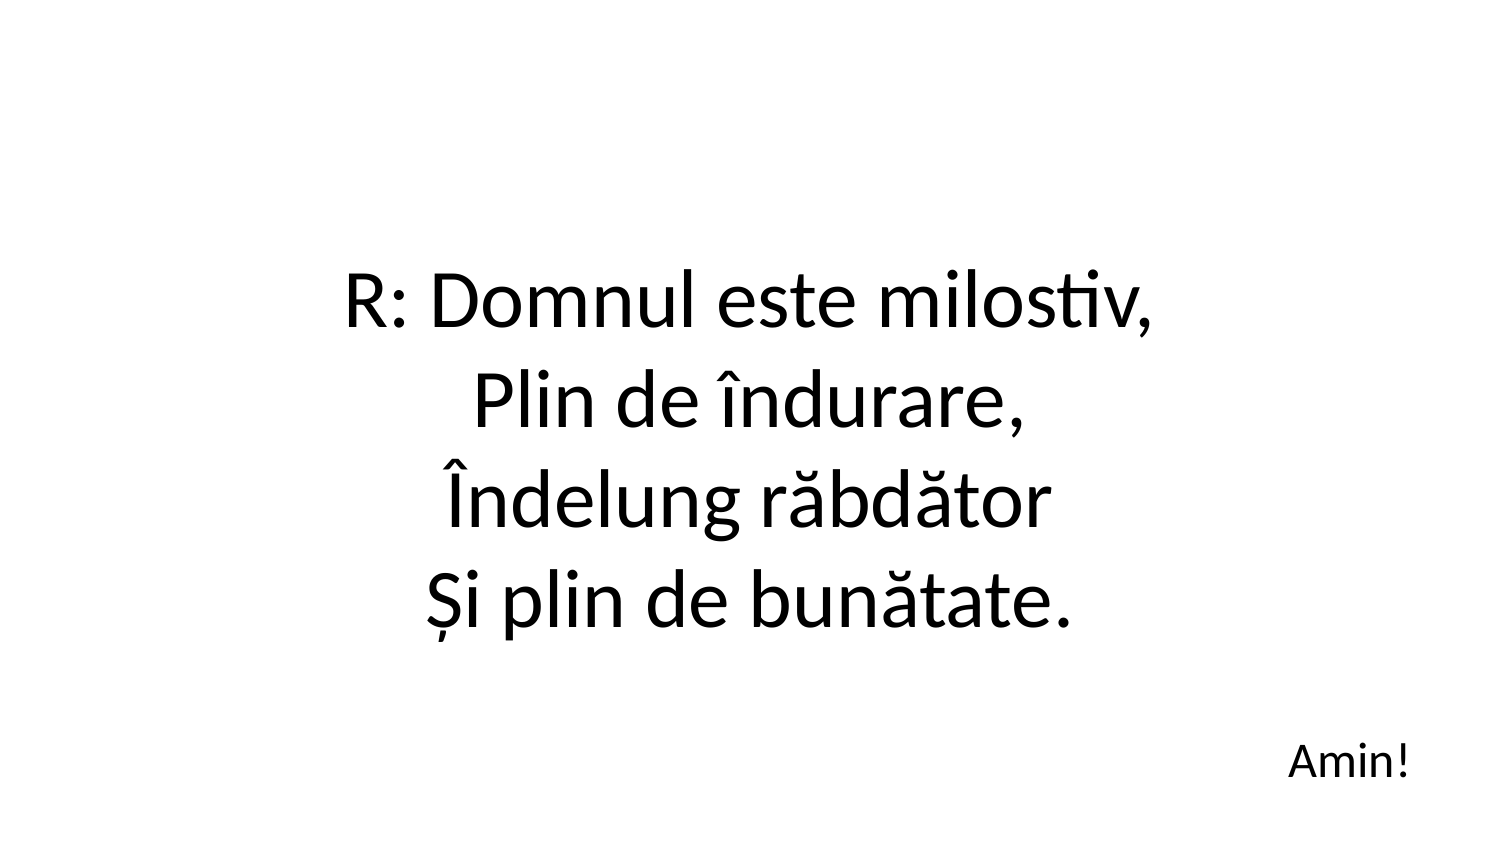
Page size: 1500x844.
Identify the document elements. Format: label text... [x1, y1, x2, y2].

text_box R: Domnul este milostiv, Plin de îndurare, Îndelung răbdător Și plin de bunătate. [328, 192, 1172, 652]
text_box Amin! [1273, 674, 1427, 795]
